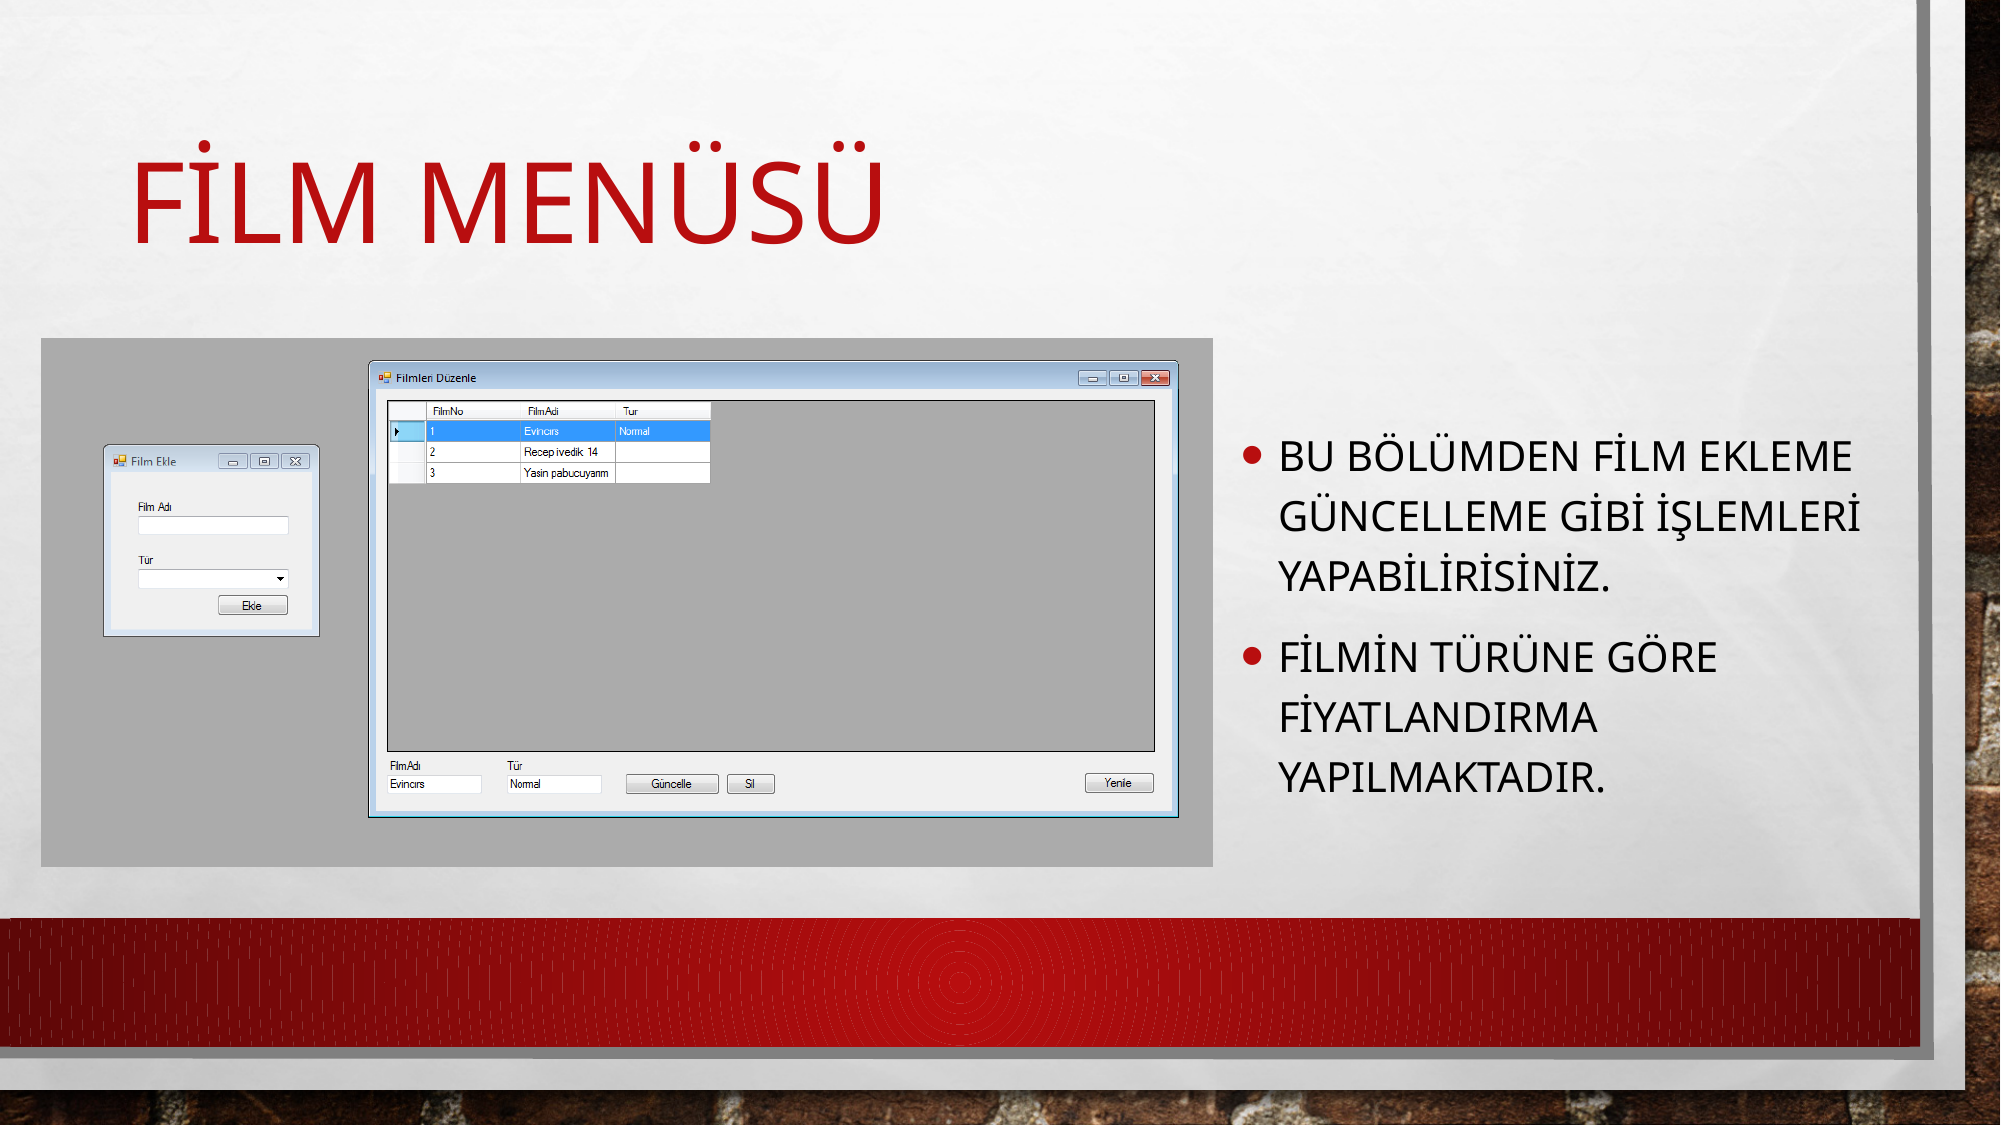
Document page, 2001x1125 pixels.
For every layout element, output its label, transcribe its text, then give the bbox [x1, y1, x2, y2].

picture [0, 0, 2000, 1125]
picture [41, 338, 1213, 867]
list Bu bölümden film ekleme güncelleme gibi işlemleri yapabilirisiniz. Filmin türüne göre fiyatlandırma yapılmaktadır. [1225, 338, 1913, 882]
title Film menüsü [112, 112, 1818, 302]
